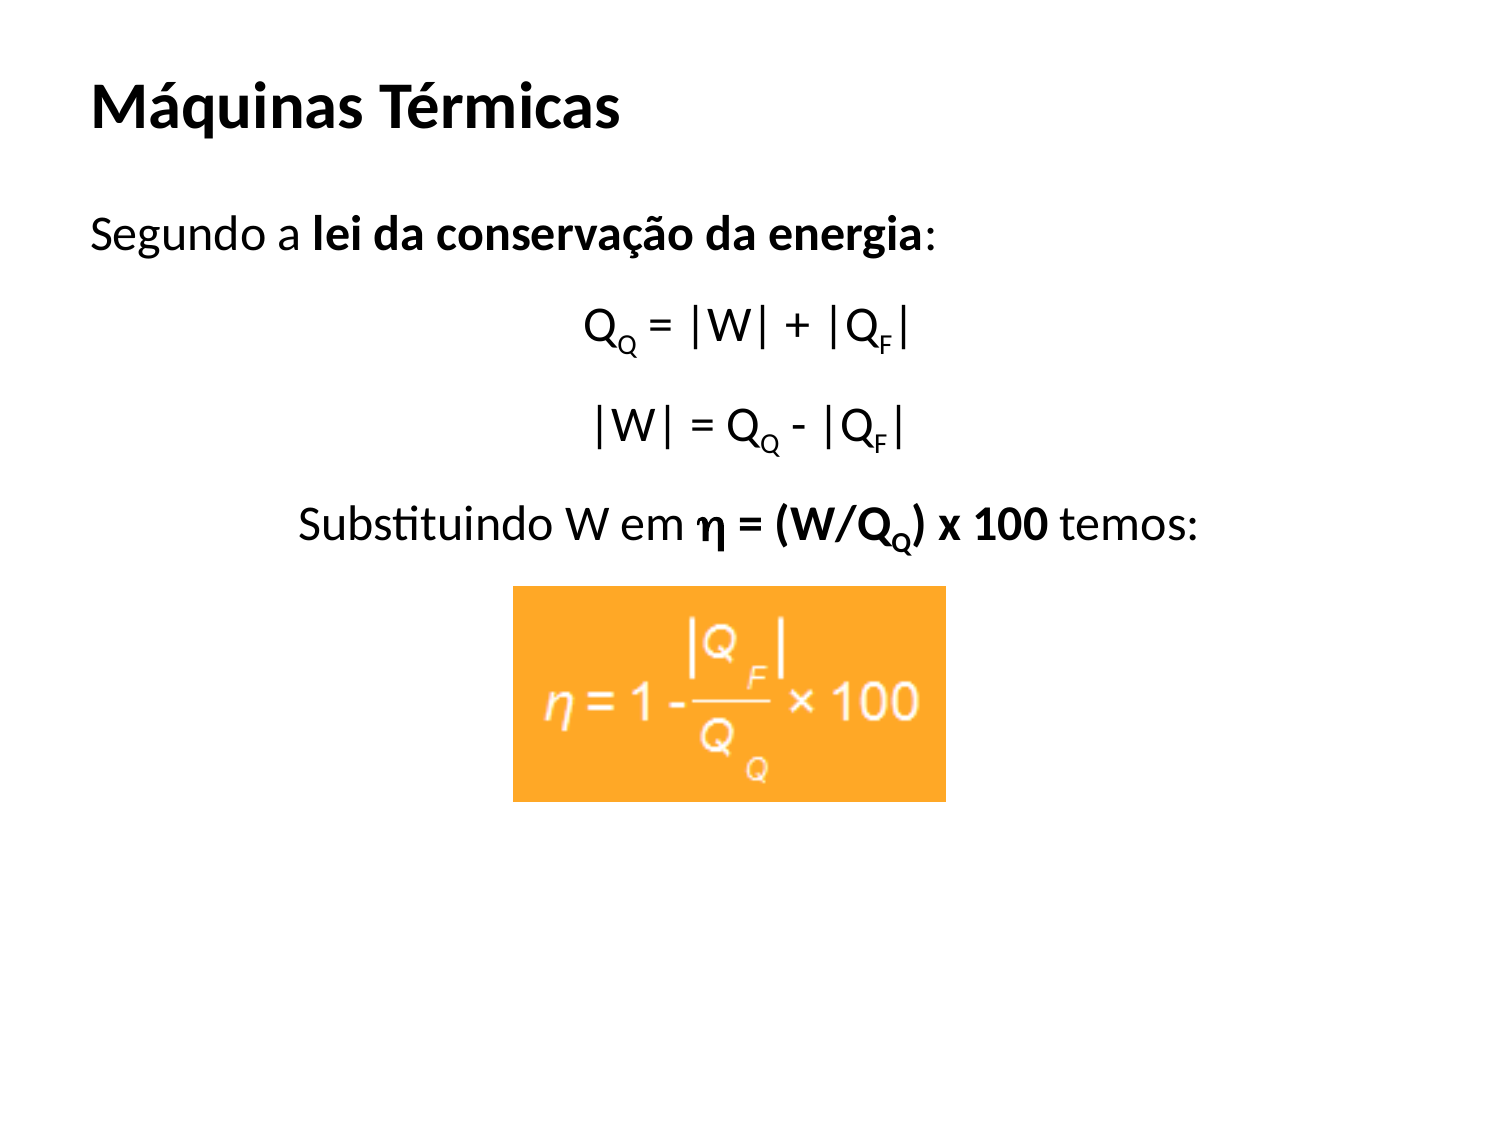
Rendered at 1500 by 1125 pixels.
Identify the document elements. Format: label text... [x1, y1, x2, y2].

list Segundo a lei da conservação da energia: QQ = |W| + |QF| |W| = QQ - |QF| Substituindo W em  = (W/QQ) x 100 temos: [75, 184, 1424, 1004]
picture [513, 585, 946, 803]
title Máquinas Térmicas [75, 45, 1424, 173]
